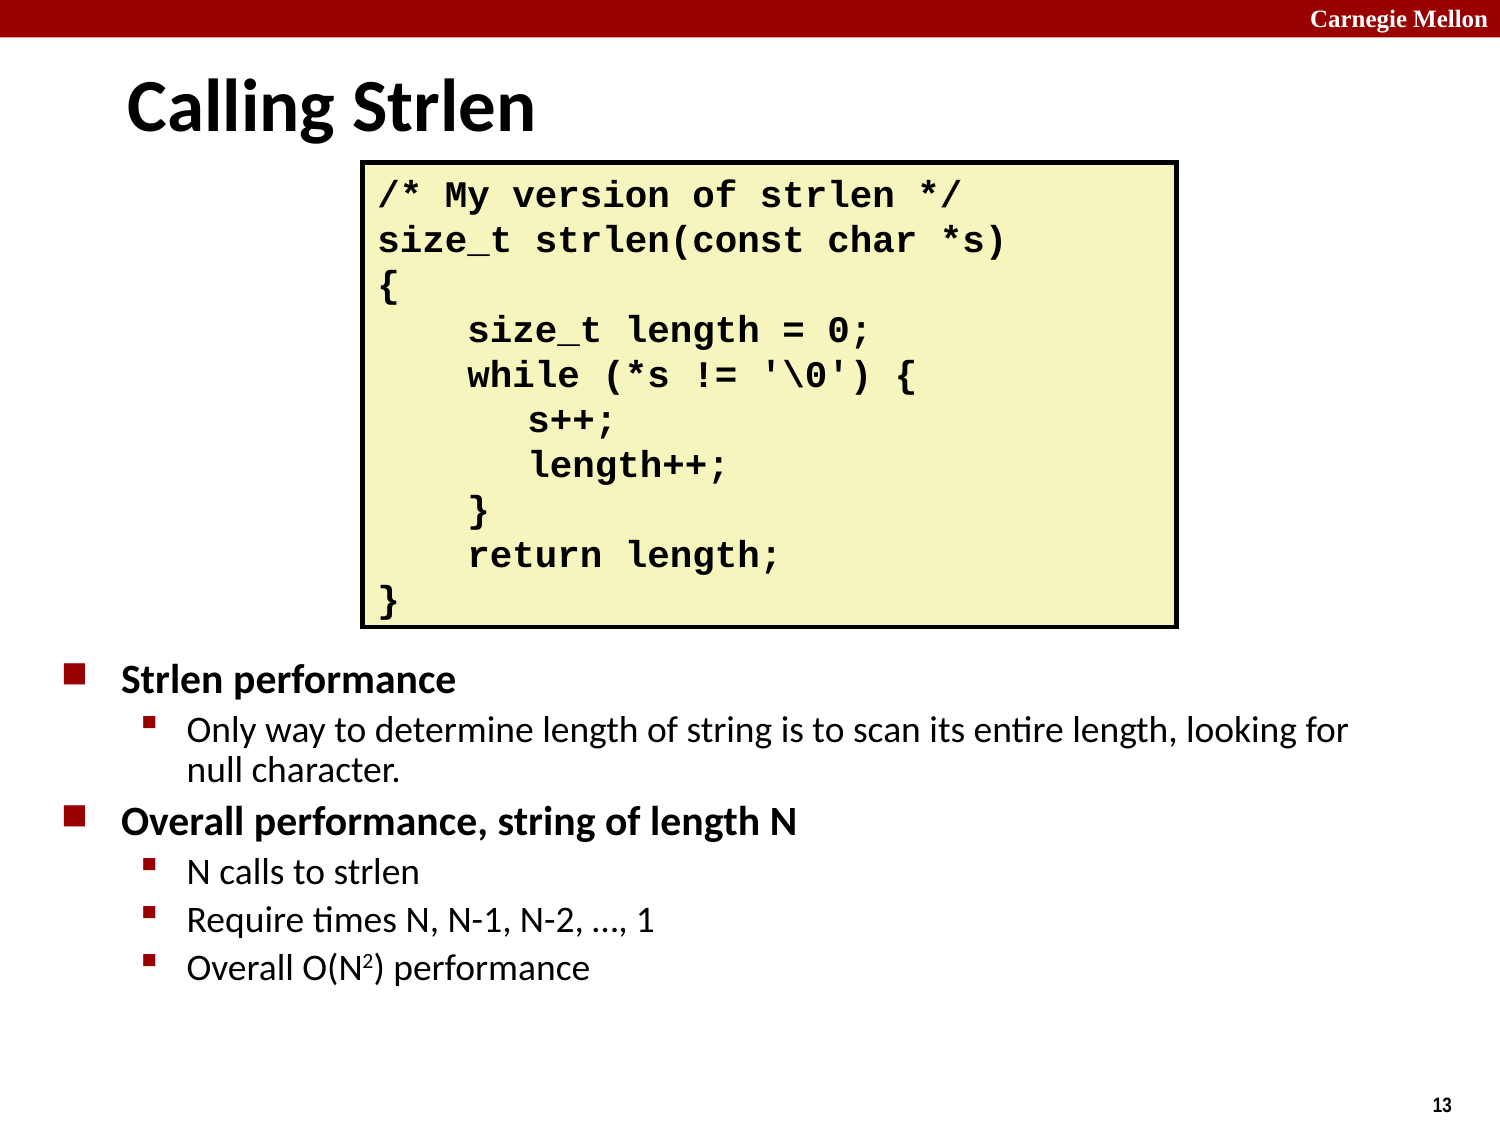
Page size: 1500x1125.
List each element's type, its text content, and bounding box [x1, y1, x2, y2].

list Strlen performance Only way to determine length of string is to scan its entire length, looking for null character. Overall performance, string of length N N calls to strlen Require times N, N-1, N-2, …, 1 Overall O(N2) performance [49, 649, 1409, 970]
title Calling Strlen [112, 54, 1267, 150]
text_box /* My version of strlen */ size_t strlen(const char *s) { size_t length = 0; while (*s != '\0') { s++; length++; } return length; } [362, 162, 1177, 628]
